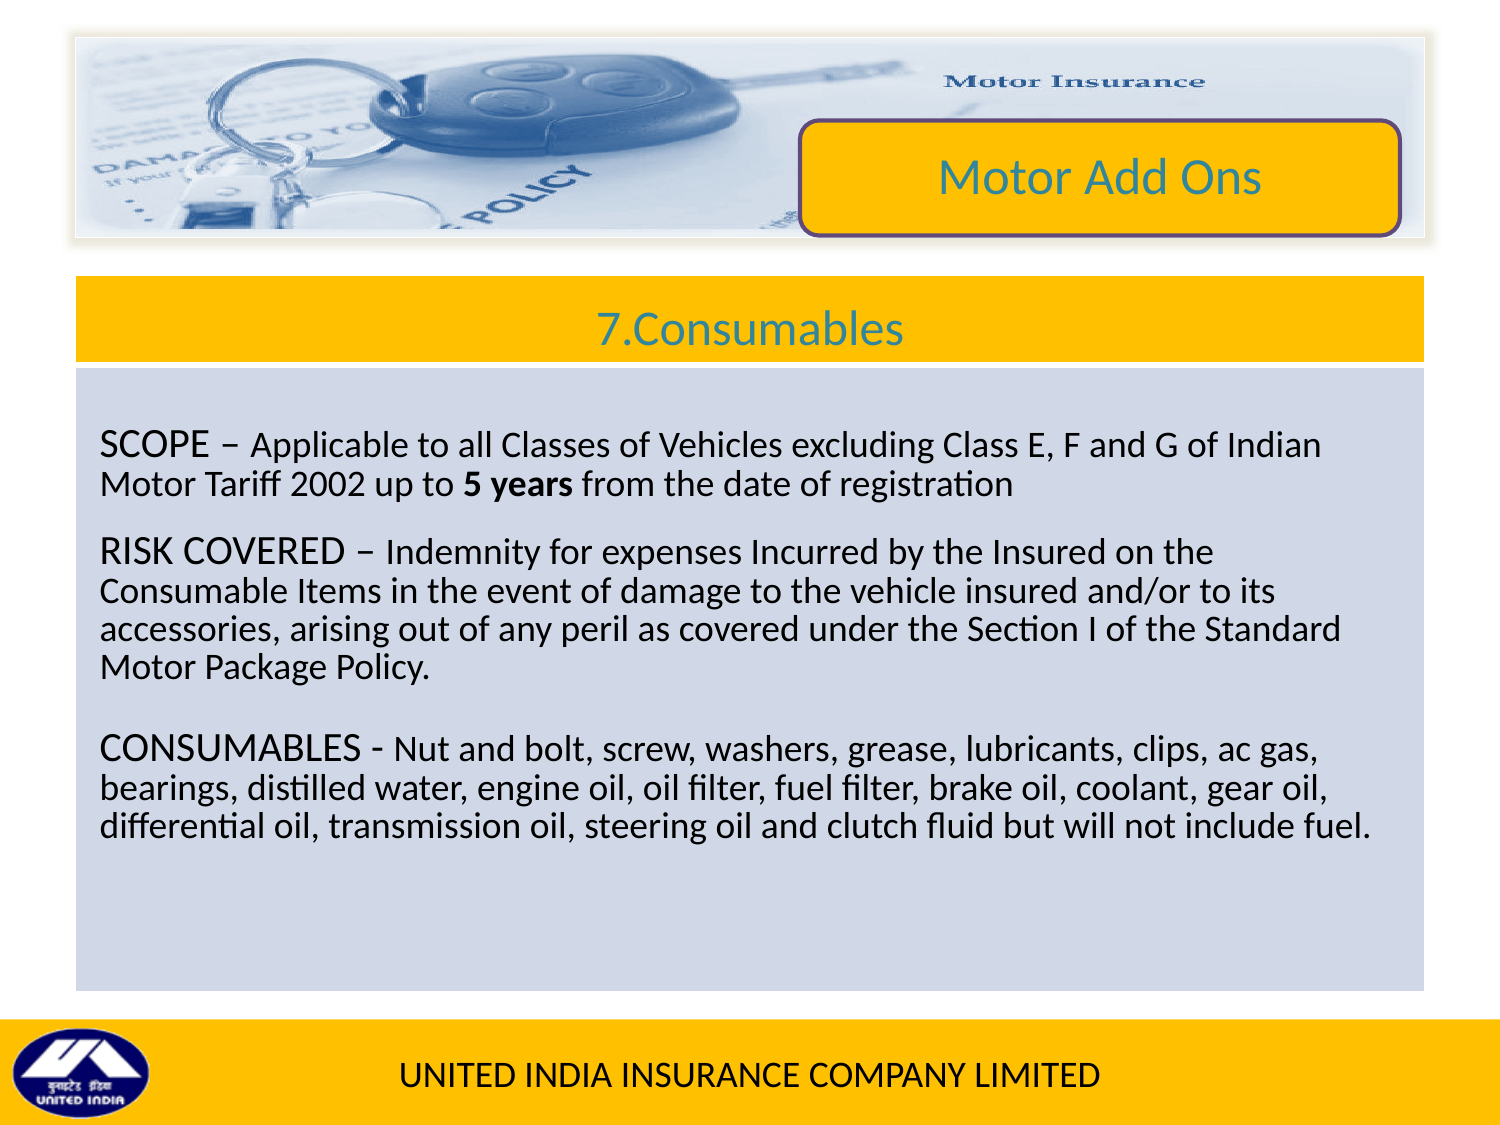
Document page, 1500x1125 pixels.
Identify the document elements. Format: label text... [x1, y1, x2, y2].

table_cell SCOPE – Applicable to all Classes of Vehicles excluding Class E, F and G of Indian Motor Tariff 2002 up to 5 years from the date of registration RISK COVERED – Indemnity for expenses Incurred by the Insured on the Consumable Items in the event of damage to the vehicle insured and/or to its accessories, arising out of any peril as covered under the Section I of the Standard Motor Package Policy. CONSUMABLES - Nut and bolt, screw, washers, grease, lubricants, clips, ac gas, bearings, distilled water, engine oil, oil filter, fuel filter, brake oil, coolant, gear oil, differential oil, transmission oil, steering oil and clutch fluid but will not include fuel. [76, 368, 1424, 991]
picture [74, 37, 1426, 238]
picture [11, 1027, 153, 1119]
table_header 7.Consumables [76, 276, 1424, 362]
text_box UNITED INDIA INSURANCE COMPANY LIMITED [0, 1019, 1500, 1125]
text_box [799, 120, 1401, 236]
